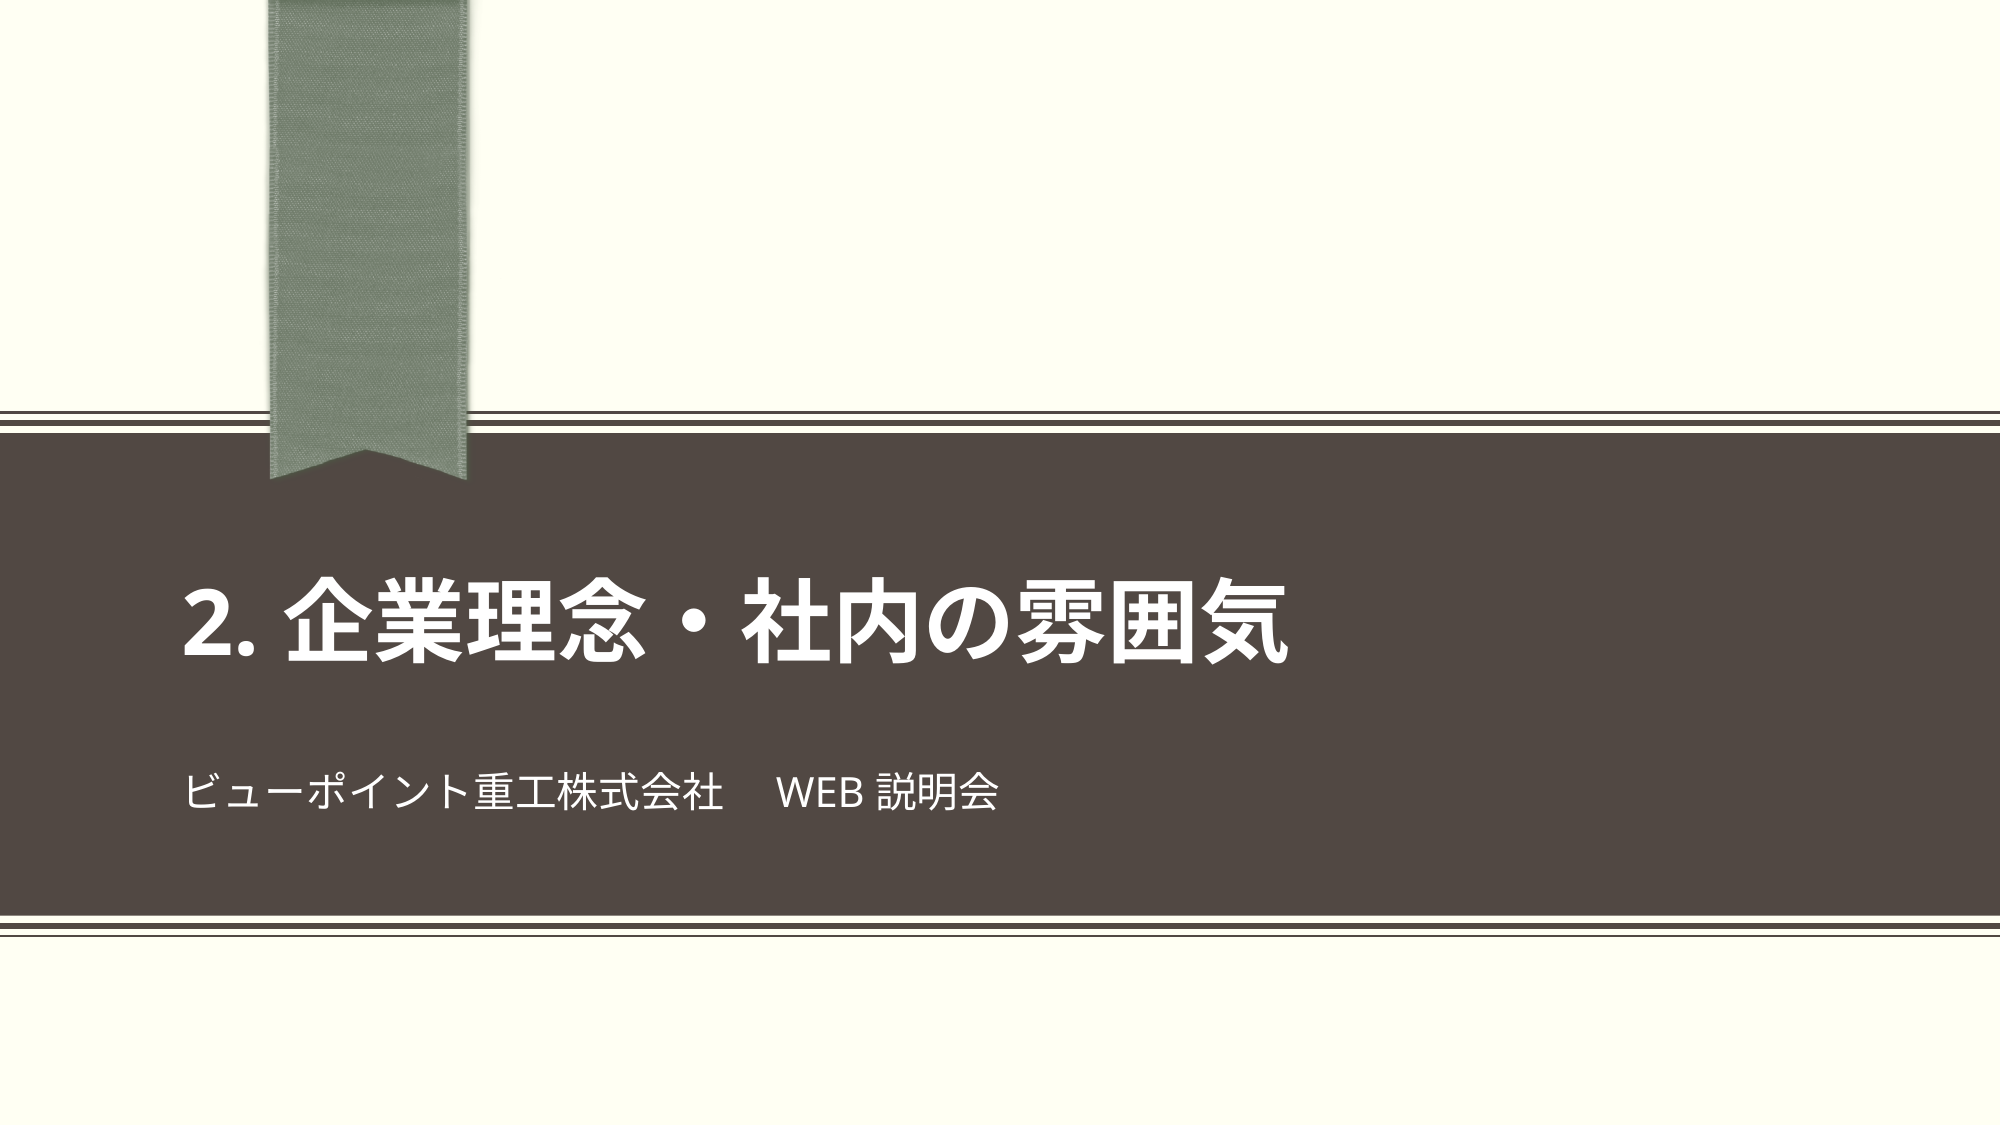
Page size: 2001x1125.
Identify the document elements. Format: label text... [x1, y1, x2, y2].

list ビューポイント重工株式会社 WEB説明会 [181, 763, 1834, 848]
title 2.企業理念・社内の雰囲気 [181, 487, 1834, 763]
